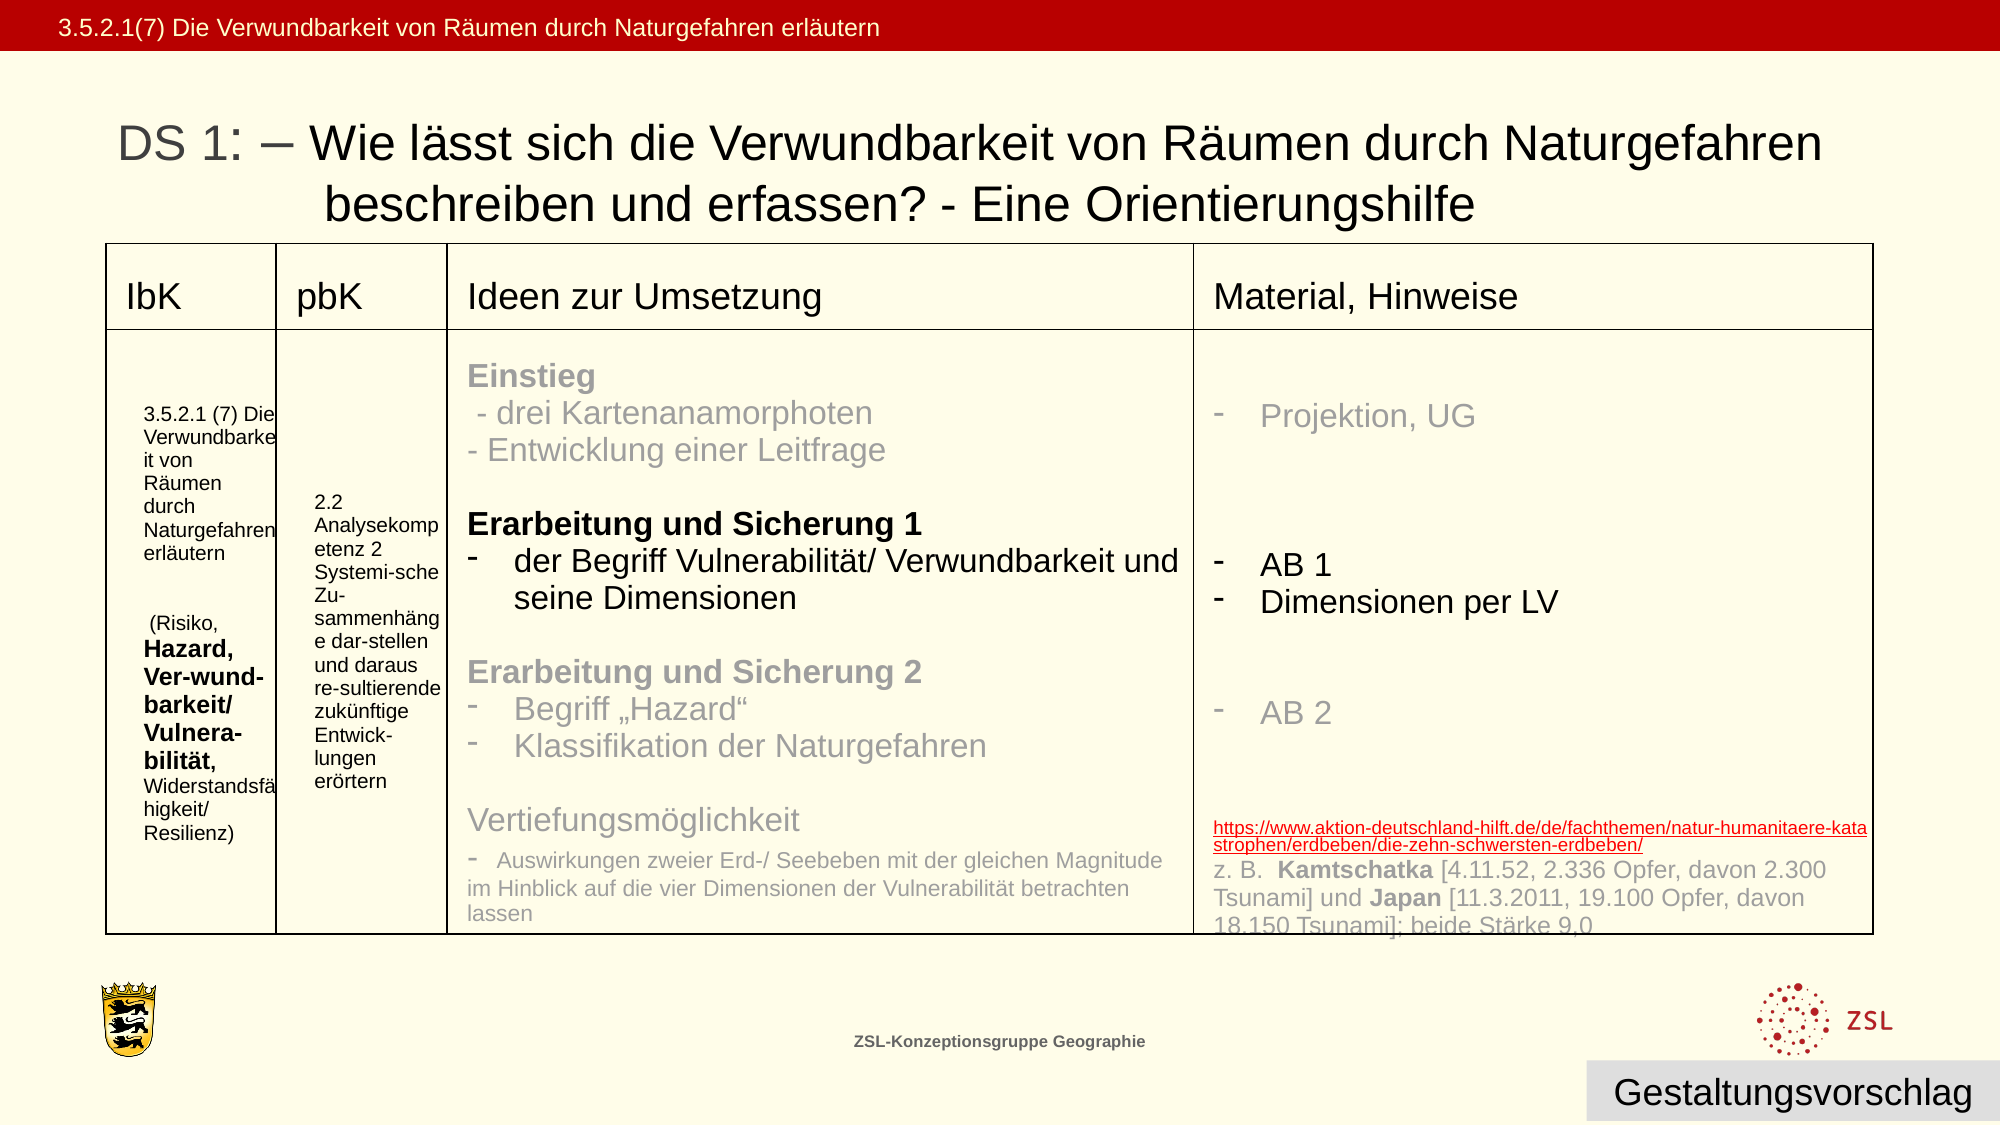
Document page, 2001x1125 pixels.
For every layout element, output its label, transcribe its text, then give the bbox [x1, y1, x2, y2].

table_cell Projektion, UG AB 1 Dimensionen per LV AB 2 https://www.aktion-deutschland-hilft.de/de/fachthemen/natur-humanitaere-katastrophen/erdbeben/die-zehn-schwersten-erdbeben/ z. B. Kamtschatka [4.11.52, 2.336 Opfer, davon 2.300 Tsunami] und Japan [11.3.2011, 19.100 Opfer, davon 18.150 Tsunami]; beide Stärke 9,0 [1194, 330, 1872, 933]
picture [99, 979, 158, 1059]
table_header Material, Hinweise [1194, 244, 1872, 329]
footer ZSL-Konzeptionsgruppe Geographie [704, 1023, 1296, 1083]
table_header pbK [277, 244, 446, 329]
table_header Ideen zur Umsetzung [448, 244, 1193, 329]
text_box Gestaltungsvorschlag [1586, 1060, 2000, 1121]
table_cell Einstieg - drei Kartenanamorphoten - Entwicklung einer Leitfrage Erarbeitung und Sicherung 1 der Begriff Vulnerabilität/ Verwundbarkeit und seine Dimensionen Erarbeitung und Sicherung 2 Begriff „Hazard“ Klassifikation der Naturgefahren Vertiefungsmöglichkeit - Auswirkungen zweier Erd-/ Seebeben mit der gleichen Magnitude im Hinblick auf die vier Dimensionen der Vulnerabilität betrachten lassen [448, 330, 1193, 933]
text_box 3.5.2.1(7) Die Verwundbarkeit von Räumen durch Naturgefahren erläutern [43, 4, 1866, 57]
text_box DS 1: – Wie lässt sich die Verwundbarkeit von Räumen durch Naturgefahren beschreiben und erfassen? - Eine Orientierungshilfe [102, 66, 1925, 268]
table_cell 3.5.2.1 (7) Die Verwundbarkeit von Räumen durch Naturgefahren erläutern (Risiko, Hazard, Ver-wund-barkeit/ Vulnera-bilität, Widerstandsfähigkeit/ Resilienz) [107, 330, 275, 933]
table_cell 2.2 Analysekompetenz 2 Systemi-sche Zu-sammenhänge dar-stellen und daraus re-sultierende zukünftige Entwick-lungen erörtern [277, 330, 446, 933]
table_header IbK [107, 244, 275, 329]
